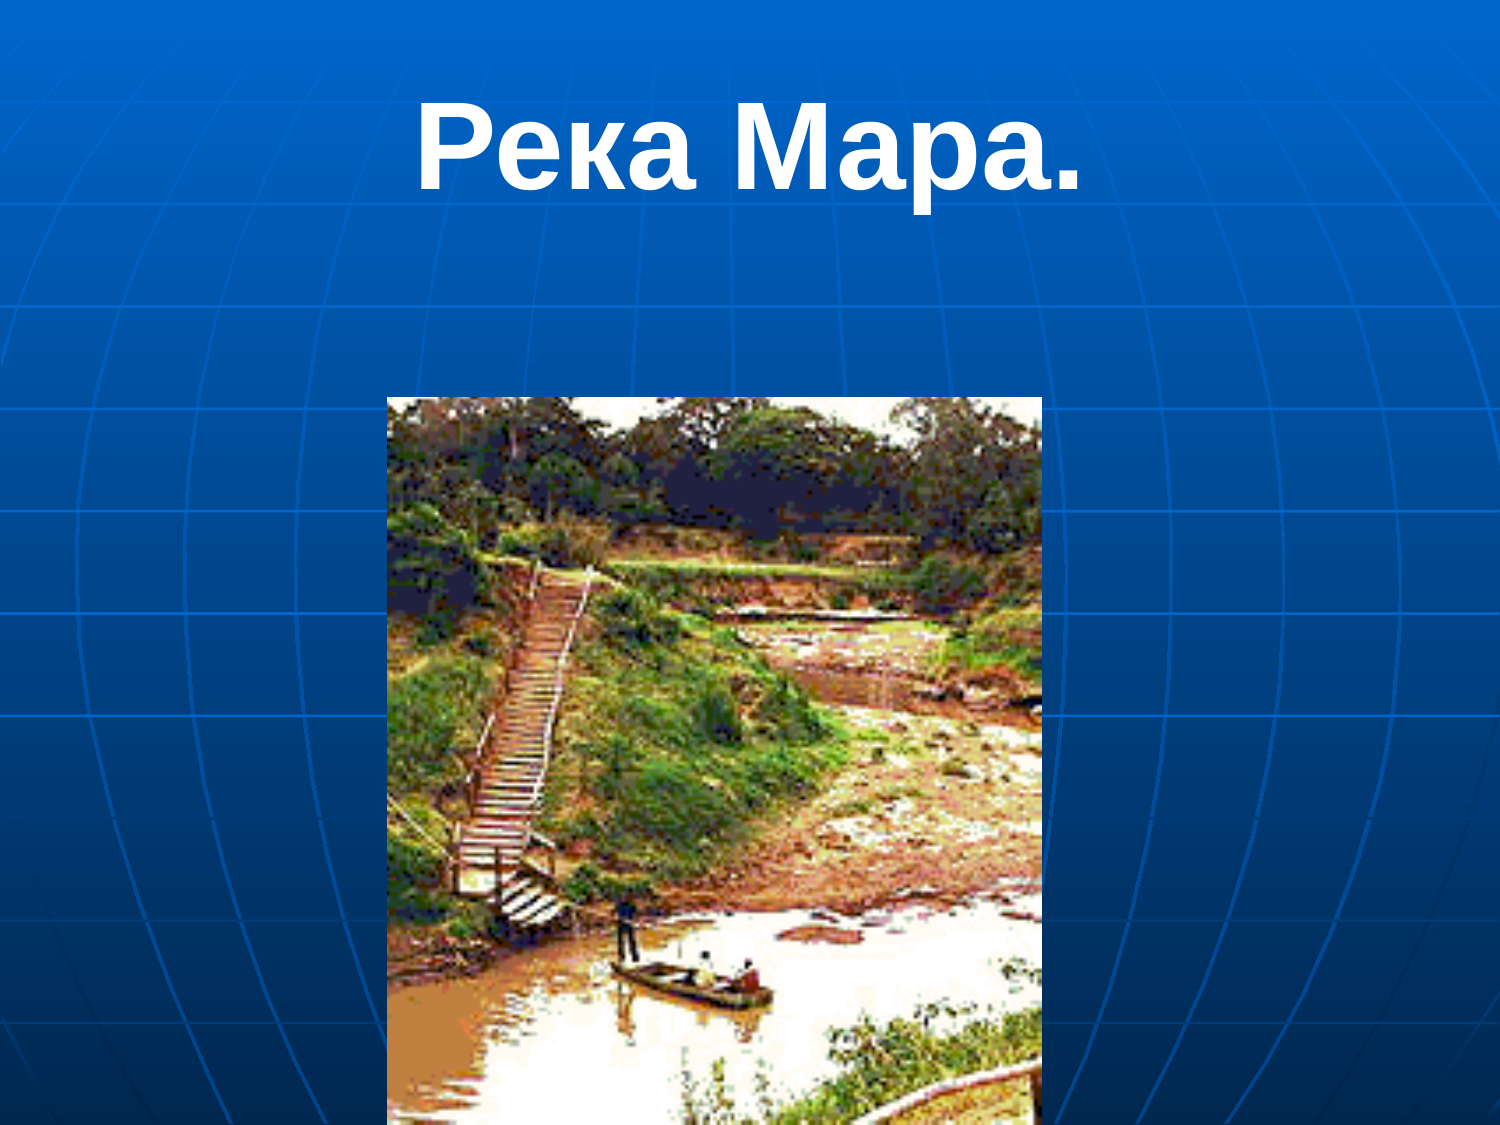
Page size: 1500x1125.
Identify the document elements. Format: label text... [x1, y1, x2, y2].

title Река Мара. [74, 45, 1426, 233]
picture [387, 396, 1042, 1125]
